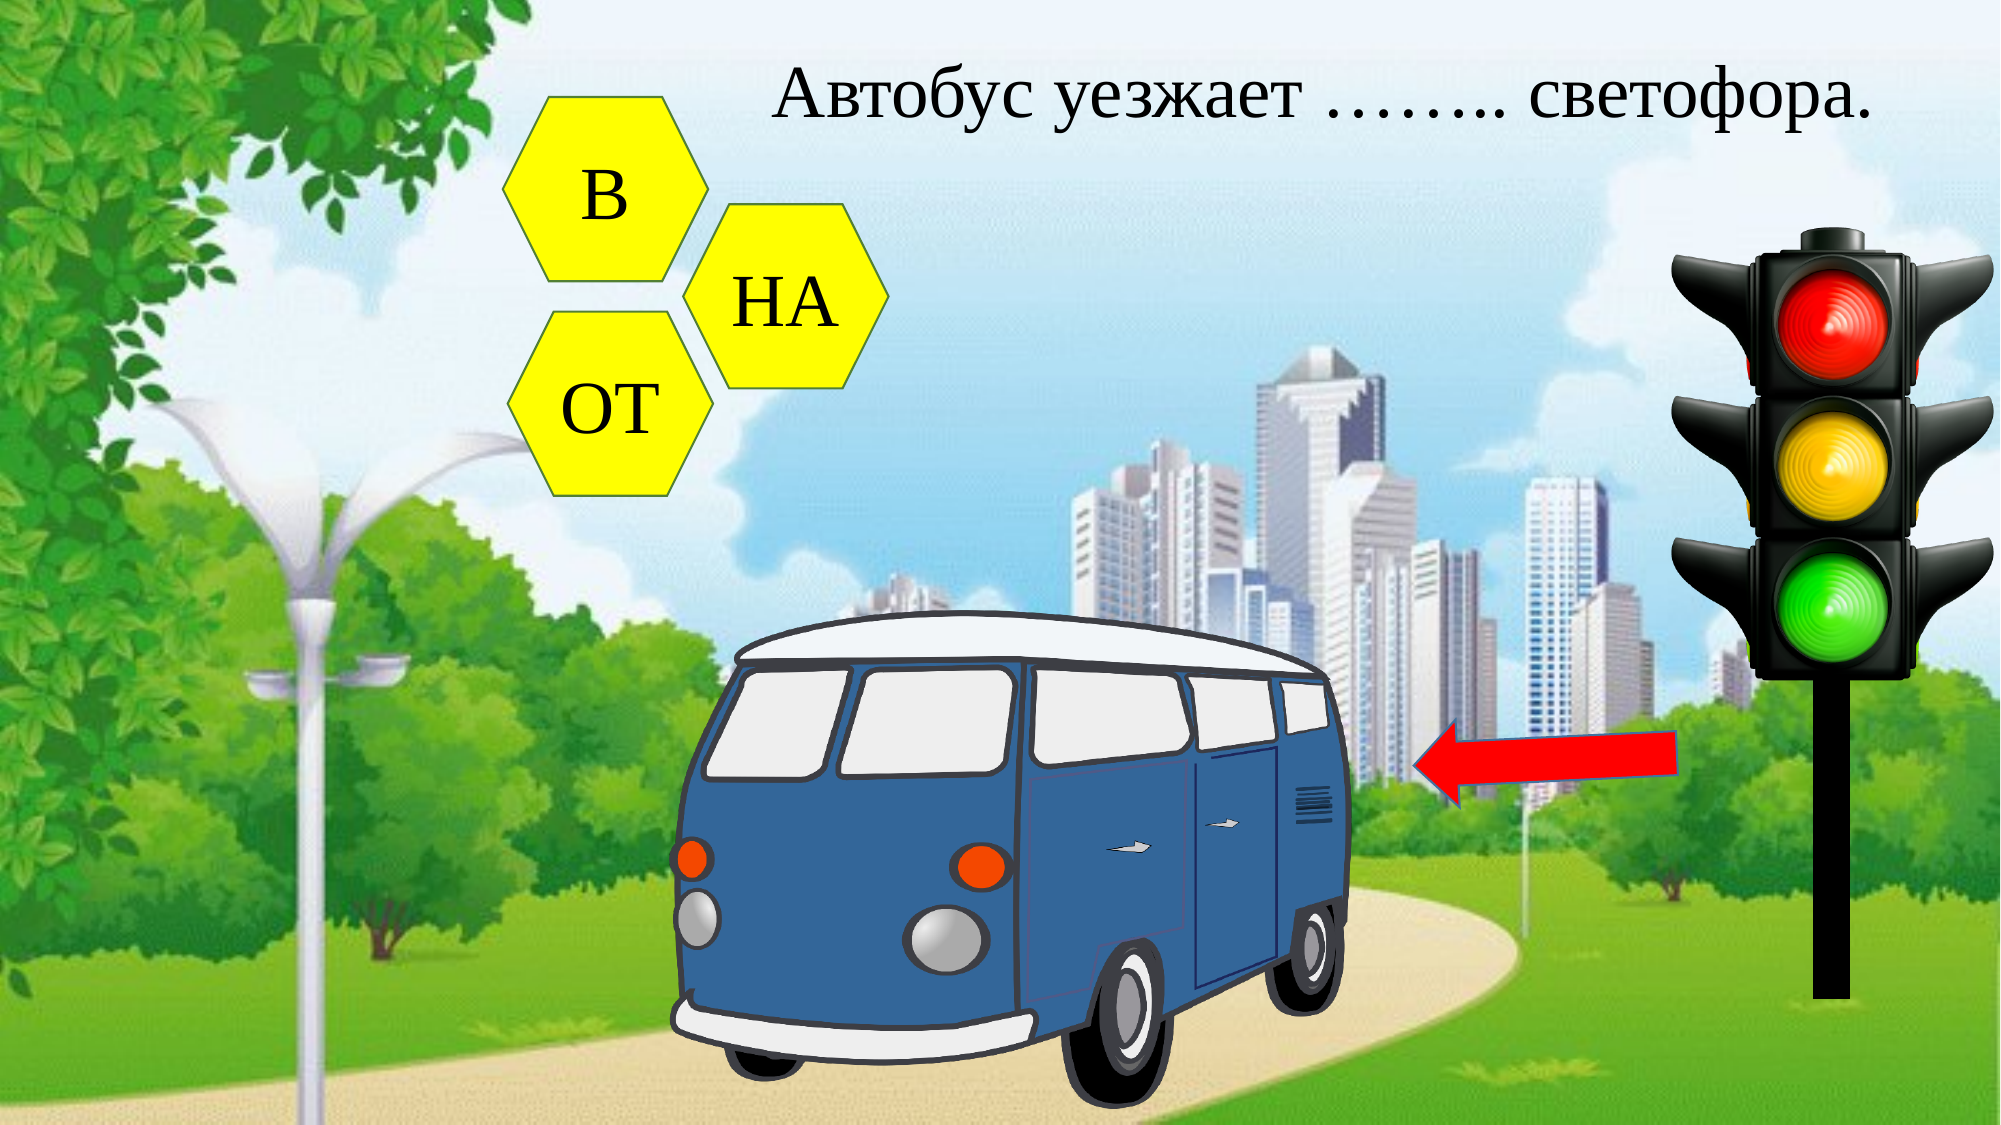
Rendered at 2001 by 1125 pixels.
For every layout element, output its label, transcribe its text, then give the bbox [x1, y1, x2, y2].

text_box В [501, 95, 710, 283]
text_box НА [681, 203, 890, 390]
text_box Автобус уезжает …….. светофора. [757, 35, 1907, 140]
picture [0, 0, 2001, 1125]
text_box ОТ [506, 310, 715, 497]
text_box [1663, 223, 2000, 1056]
text_box [1412, 717, 1663, 810]
